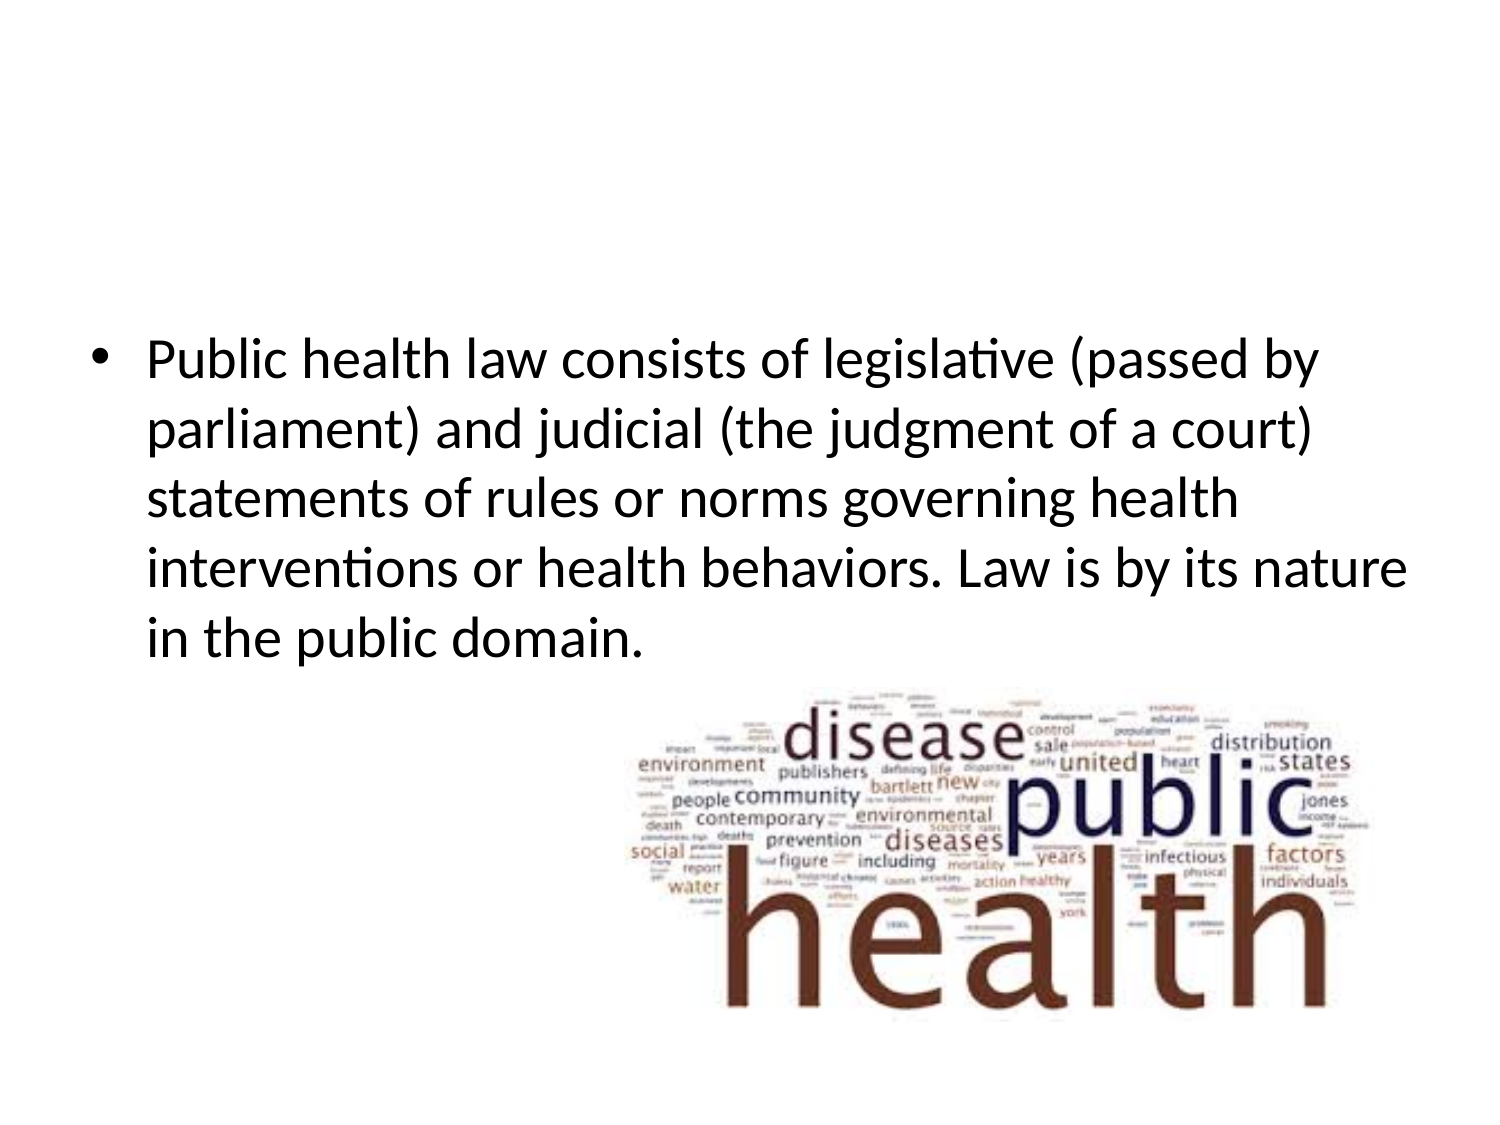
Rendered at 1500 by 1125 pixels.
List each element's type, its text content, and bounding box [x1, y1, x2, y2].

list Public health law consists of legislative (passed by parliament) and judicial (the judgment of a court) statements of rules or norms governing health interventions or health behaviors. Law is by its nature in the public domain. [75, 312, 1425, 1005]
picture [624, 687, 1376, 1023]
